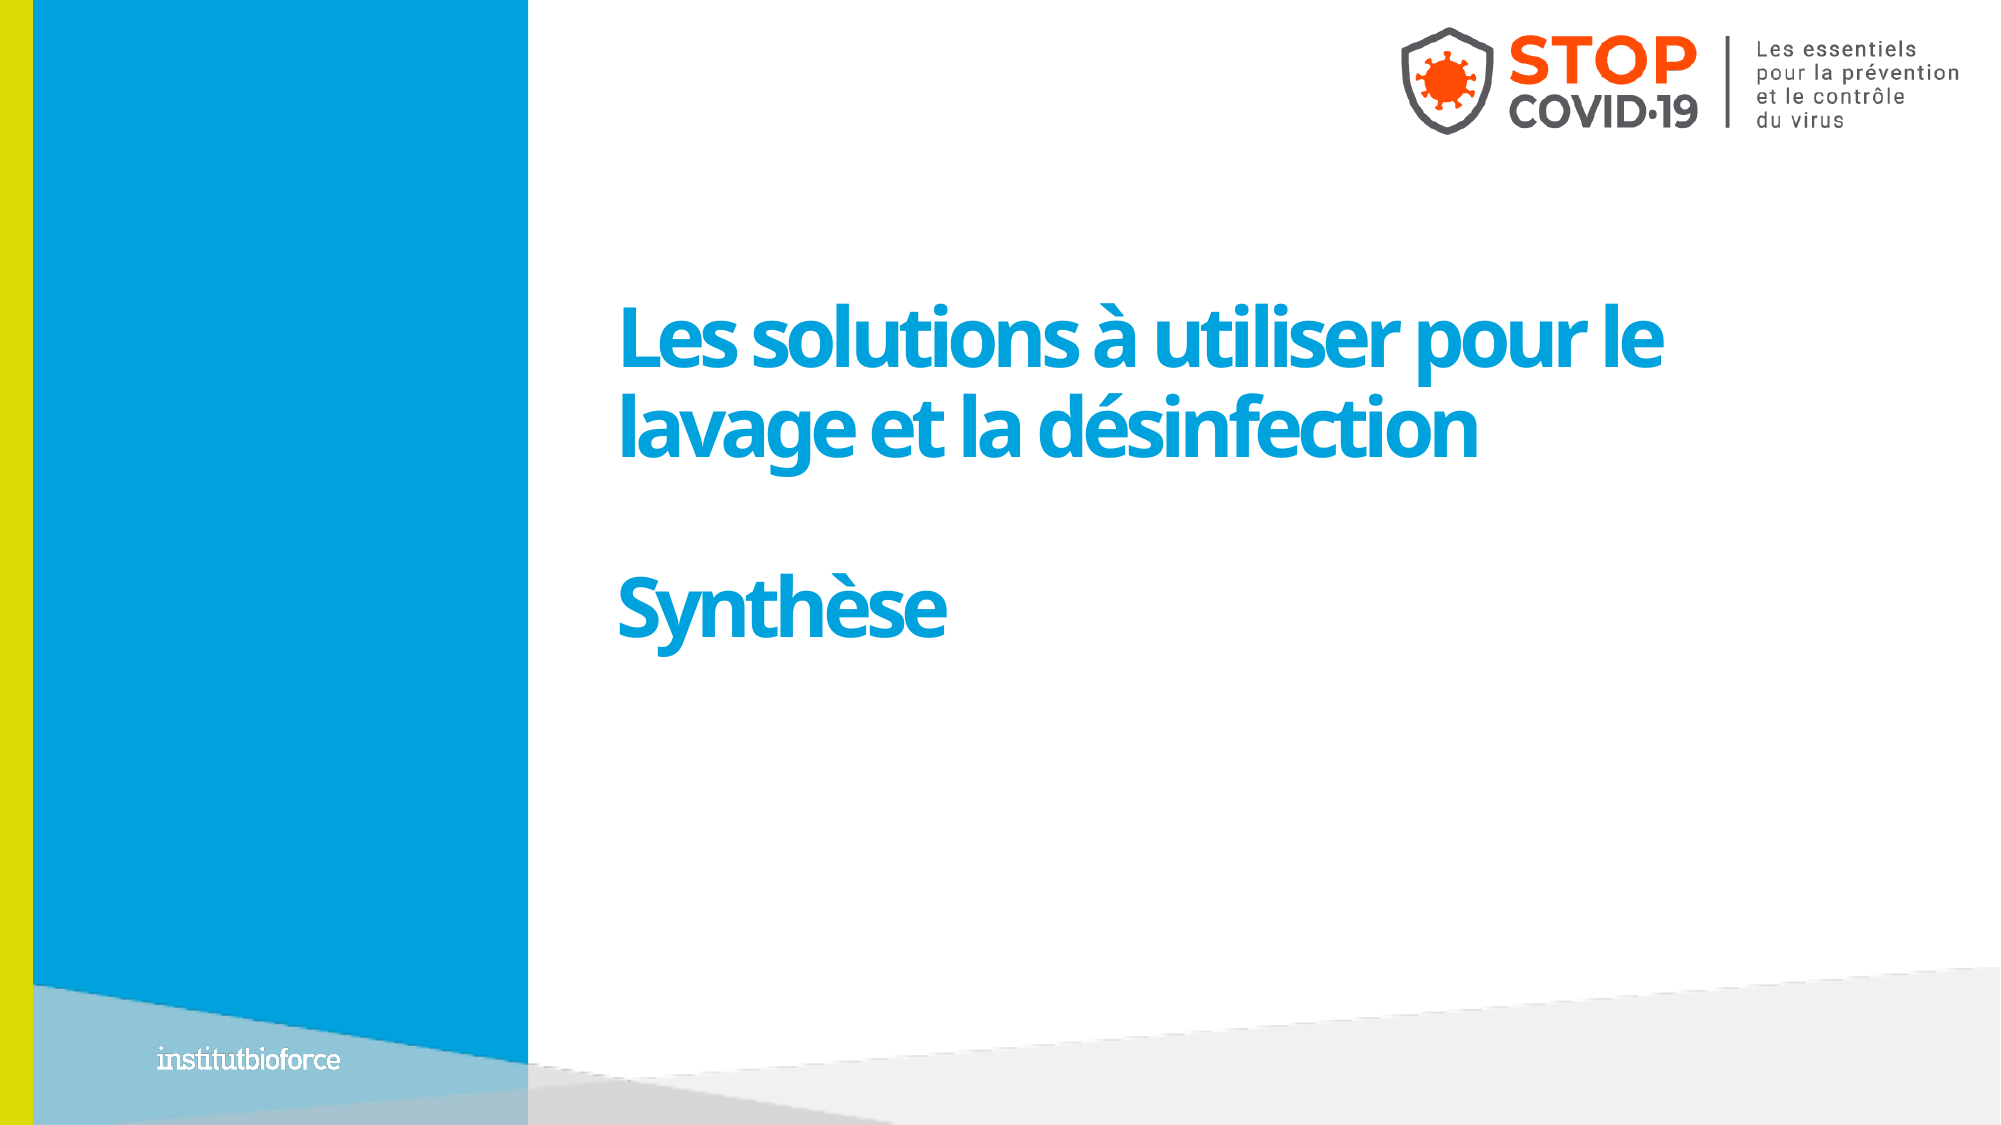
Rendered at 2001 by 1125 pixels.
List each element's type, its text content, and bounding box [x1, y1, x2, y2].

picture [1389, 0, 1972, 157]
title Les solutions à utiliser pour le lavage et la désinfection Synthèse [601, 288, 1849, 639]
picture [0, 0, 2000, 1125]
